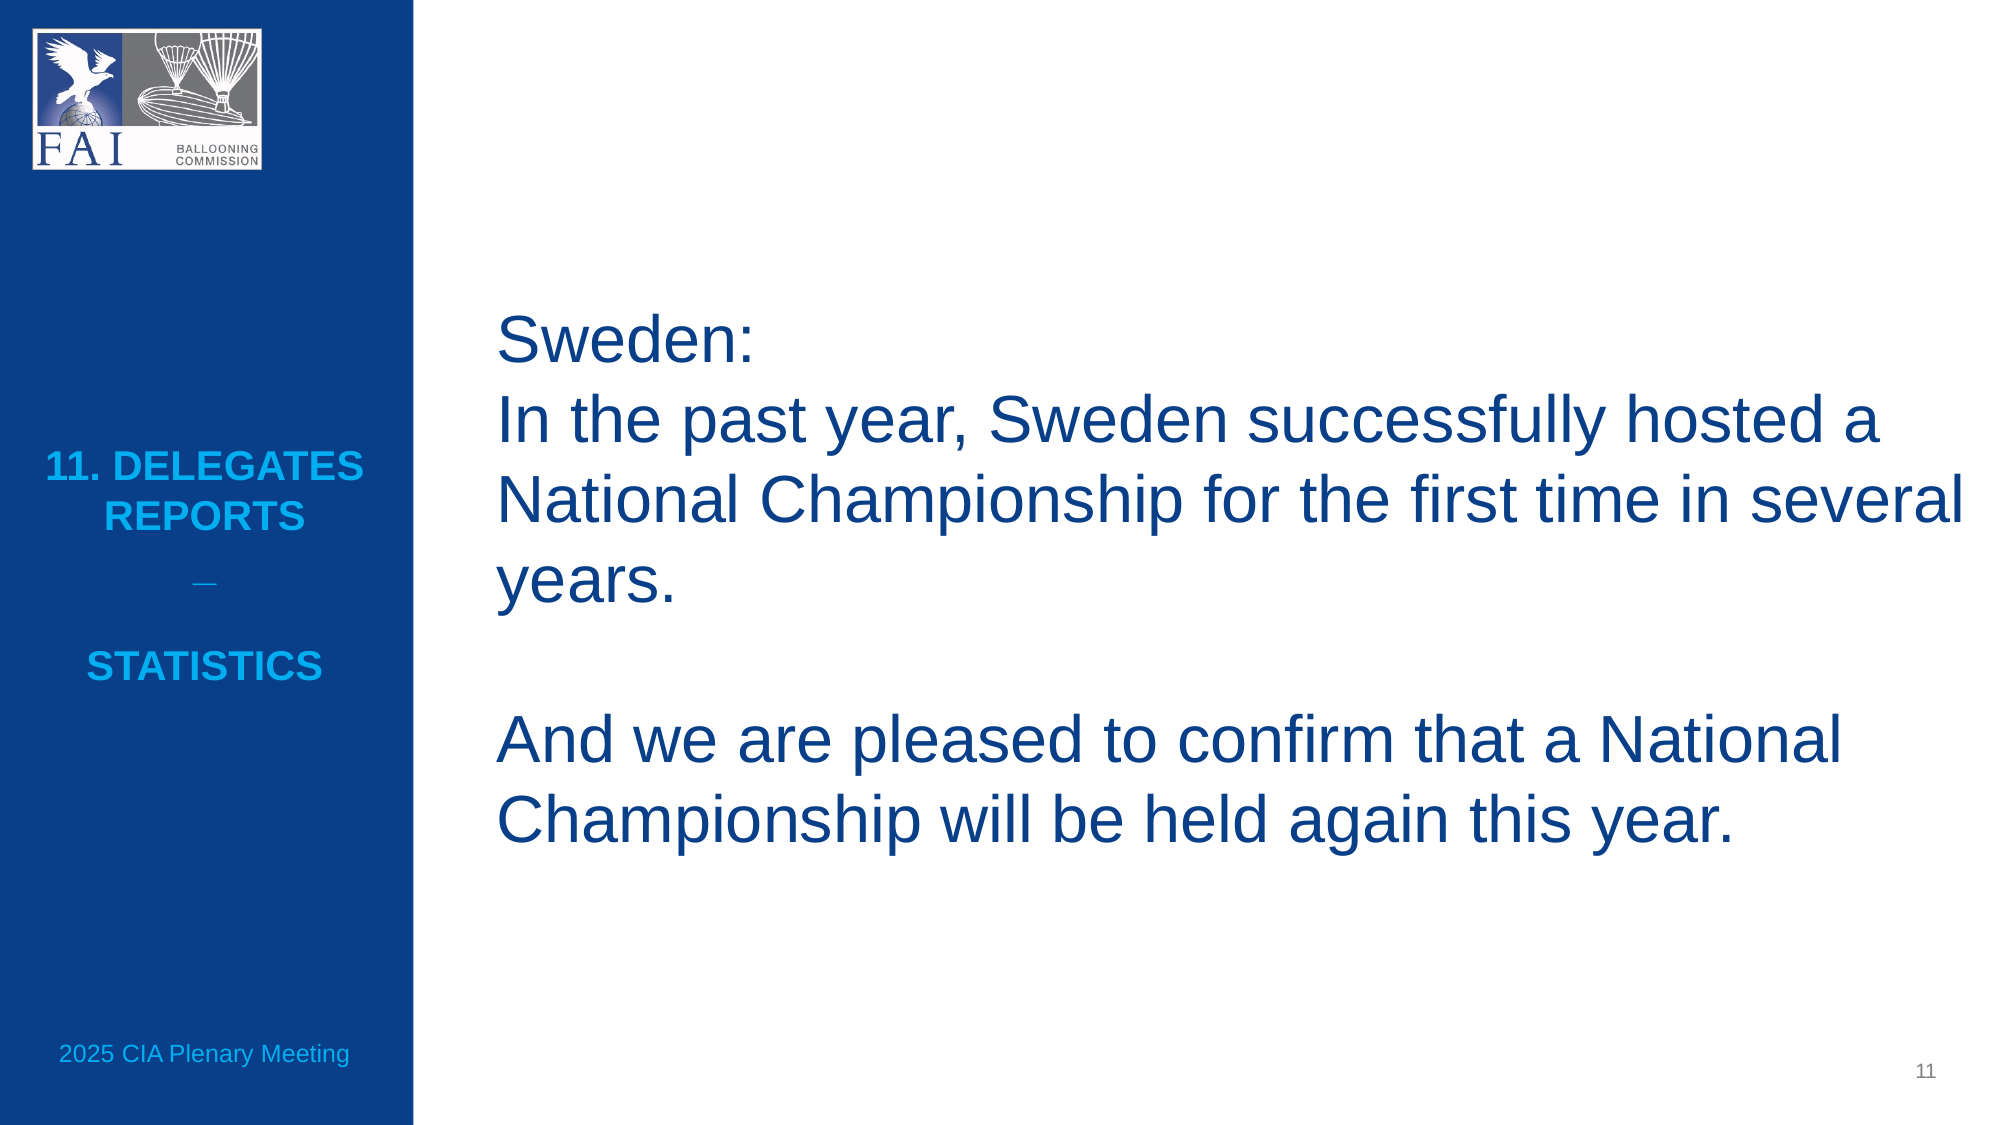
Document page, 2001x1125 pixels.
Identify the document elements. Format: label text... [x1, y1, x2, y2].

list 11. Delegates reports _ Statistics [9, 253, 400, 874]
list Sweden: In the past year, Sweden successfully hosted a National Championship for the first time in several years. And we are pleased to confirm that a National Championship will be held again this year. [481, 288, 2000, 1050]
picture [32, 28, 262, 170]
